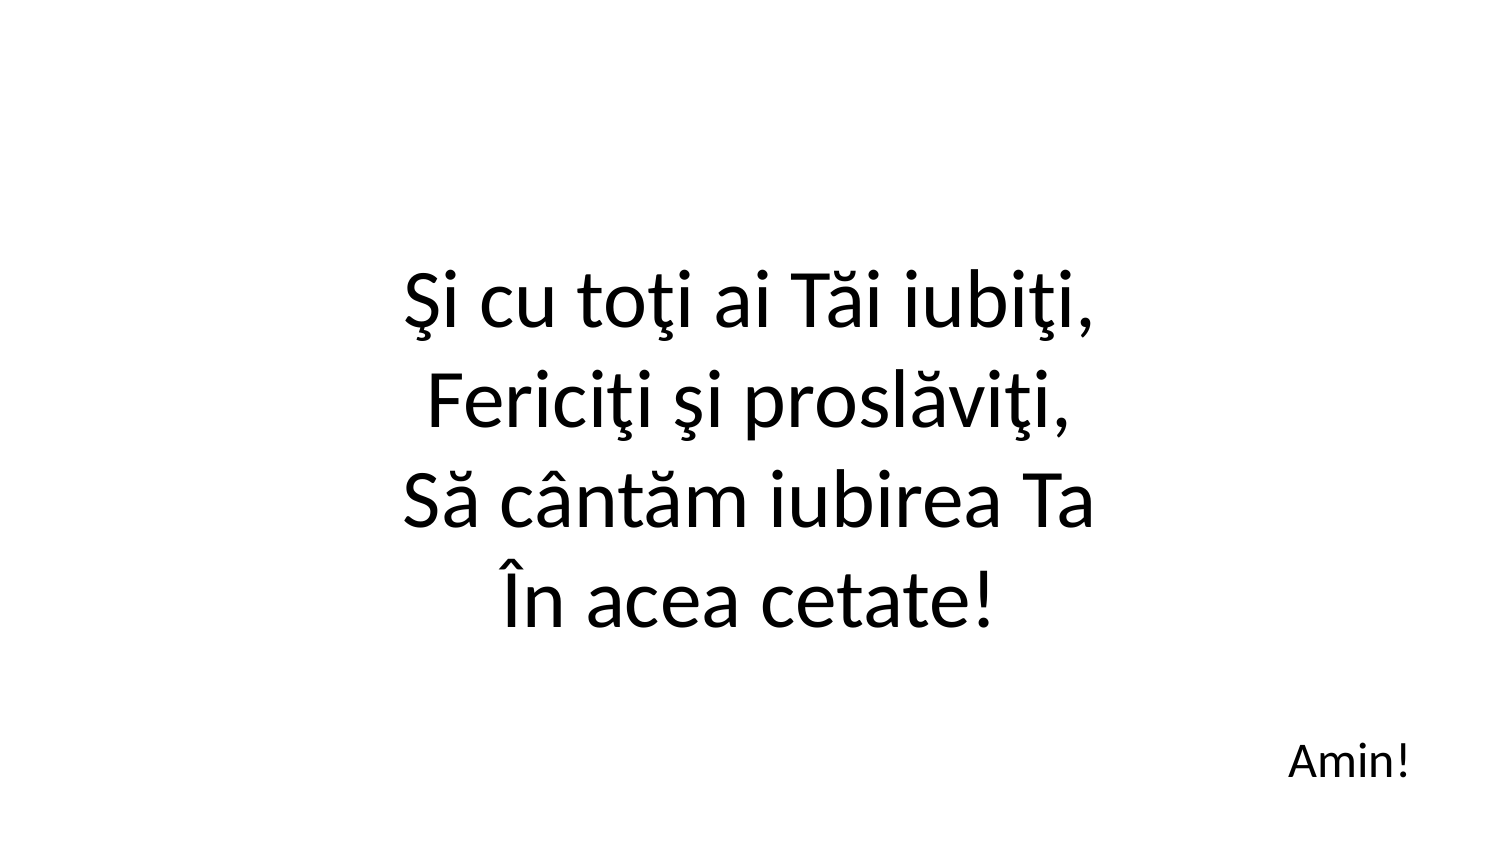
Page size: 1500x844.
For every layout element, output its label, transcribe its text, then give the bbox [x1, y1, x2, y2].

text_box Şi cu toţi ai Tăi iubiţi, Fericiţi şi proslăviţi, Să cântăm iubirea Ta În acea cetate! [387, 192, 1112, 652]
text_box Amin! [1273, 674, 1427, 795]
